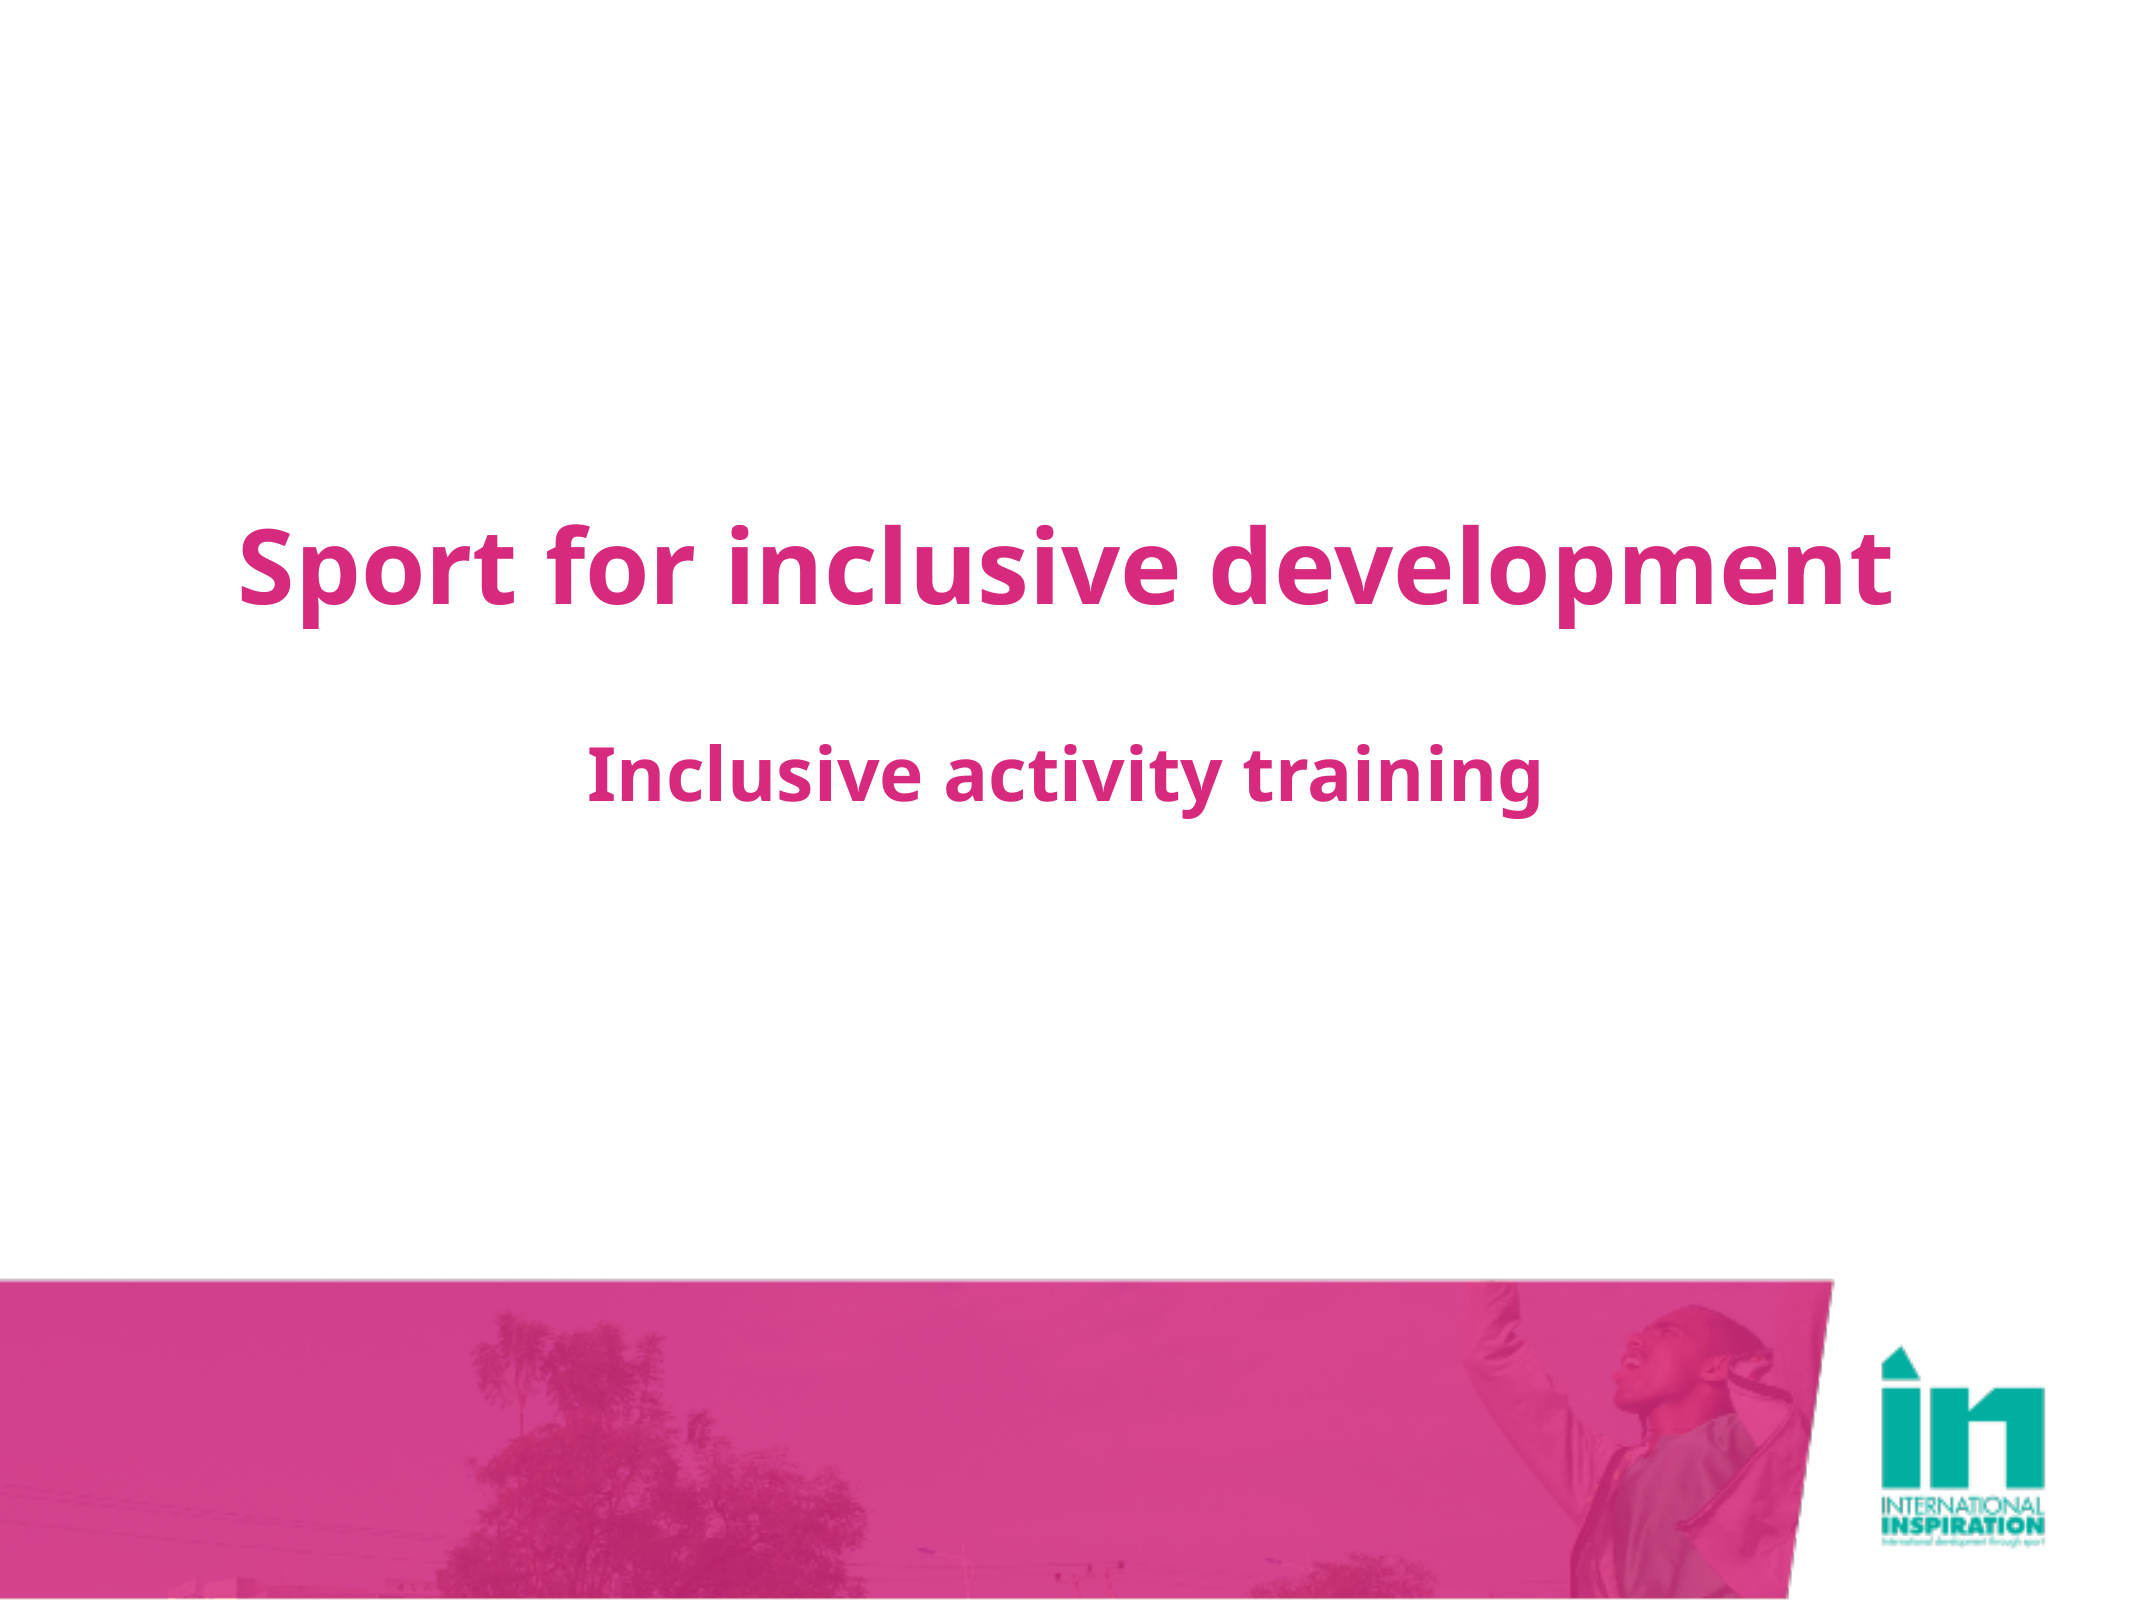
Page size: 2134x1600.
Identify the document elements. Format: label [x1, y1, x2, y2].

picture [0, 360, 2134, 1600]
